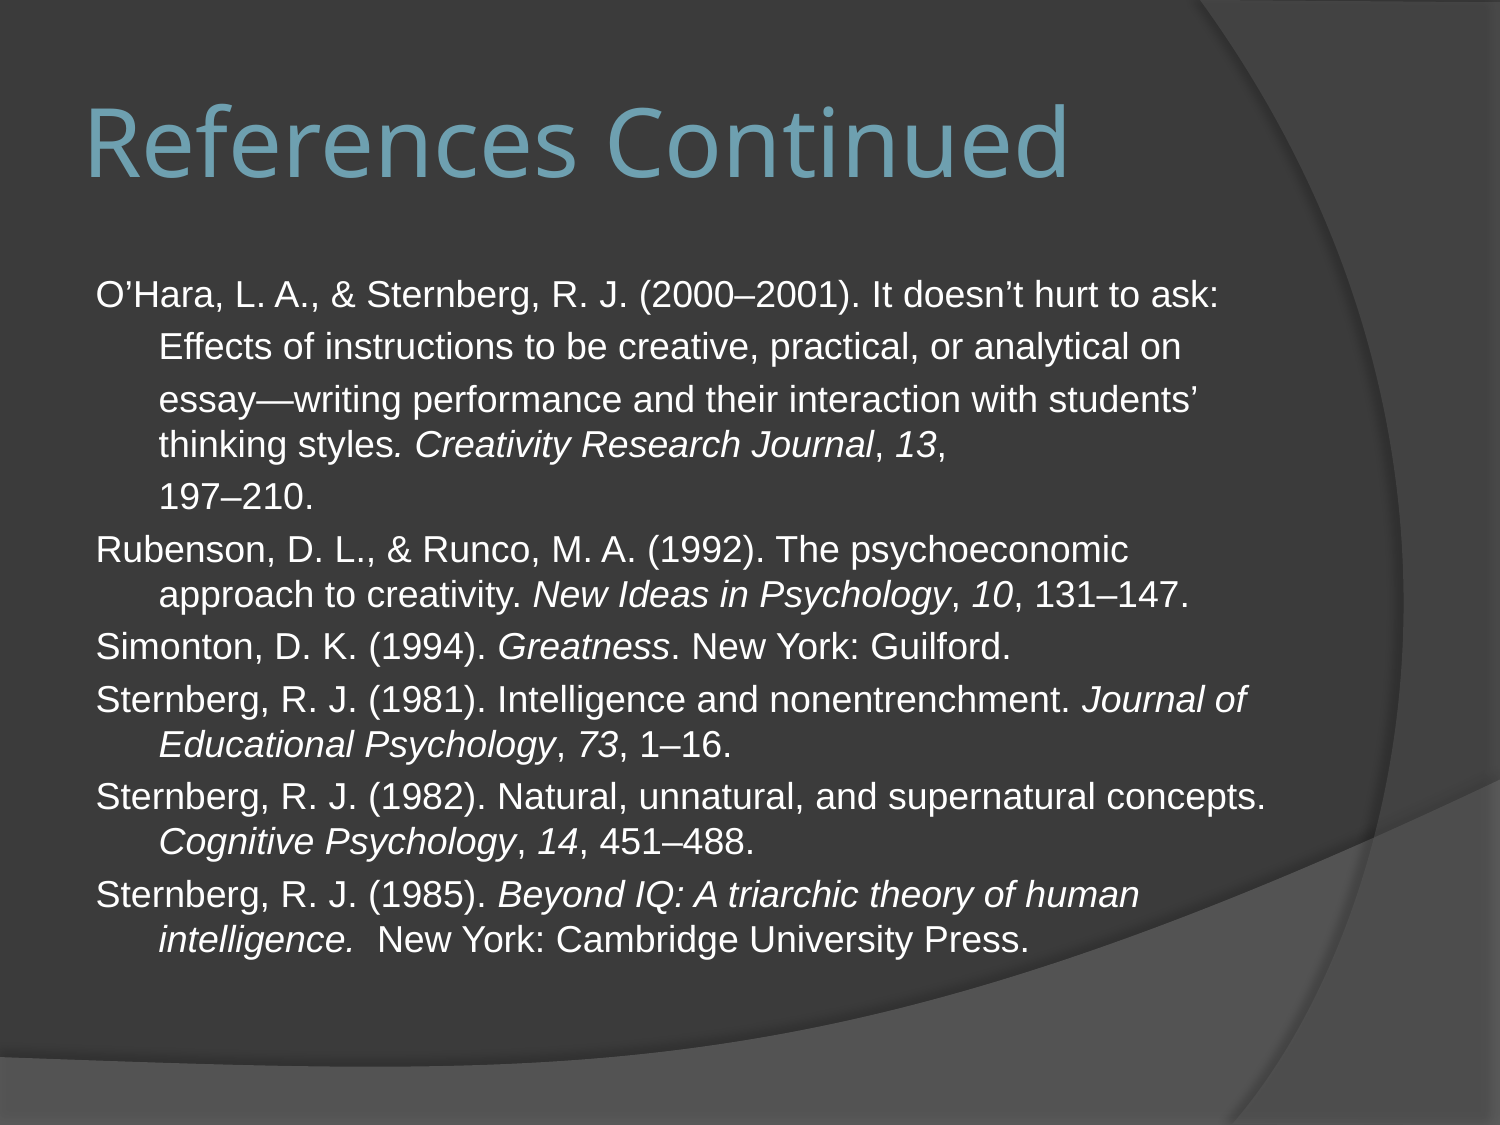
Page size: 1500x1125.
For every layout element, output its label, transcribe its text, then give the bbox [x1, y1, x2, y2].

list O’Hara, L. A., & Sternberg, R. J. (2000–2001). It doesn’t hurt to ask: Effects of instructions to be creative, practical, or analytical on essay—writing performance and their interaction with students’ thinking styles. Creativity Research Journal, 13, 197–210. Rubenson, D. L., & Runco, M. A. (1992). The psychoeconomic approach to creativity. New Ideas in Psychology, 10, 131–147. Simonton, D. K. (1994). Greatness. New York: Guilford. Sternberg, R. J. (1981). Intelligence and nonentrenchment. Journal of Educational Psychology, 73, 1–16. Sternberg, R. J. (1982). Natural, unnatural, and supernatural concepts. Cognitive Psychology, 14, 451–488. Sternberg, R. J. (1985). Beyond IQ: A triarchic theory of human intelligence. New York: Cambridge University Press. [75, 262, 1300, 1005]
title References Continued [75, 45, 1300, 233]
